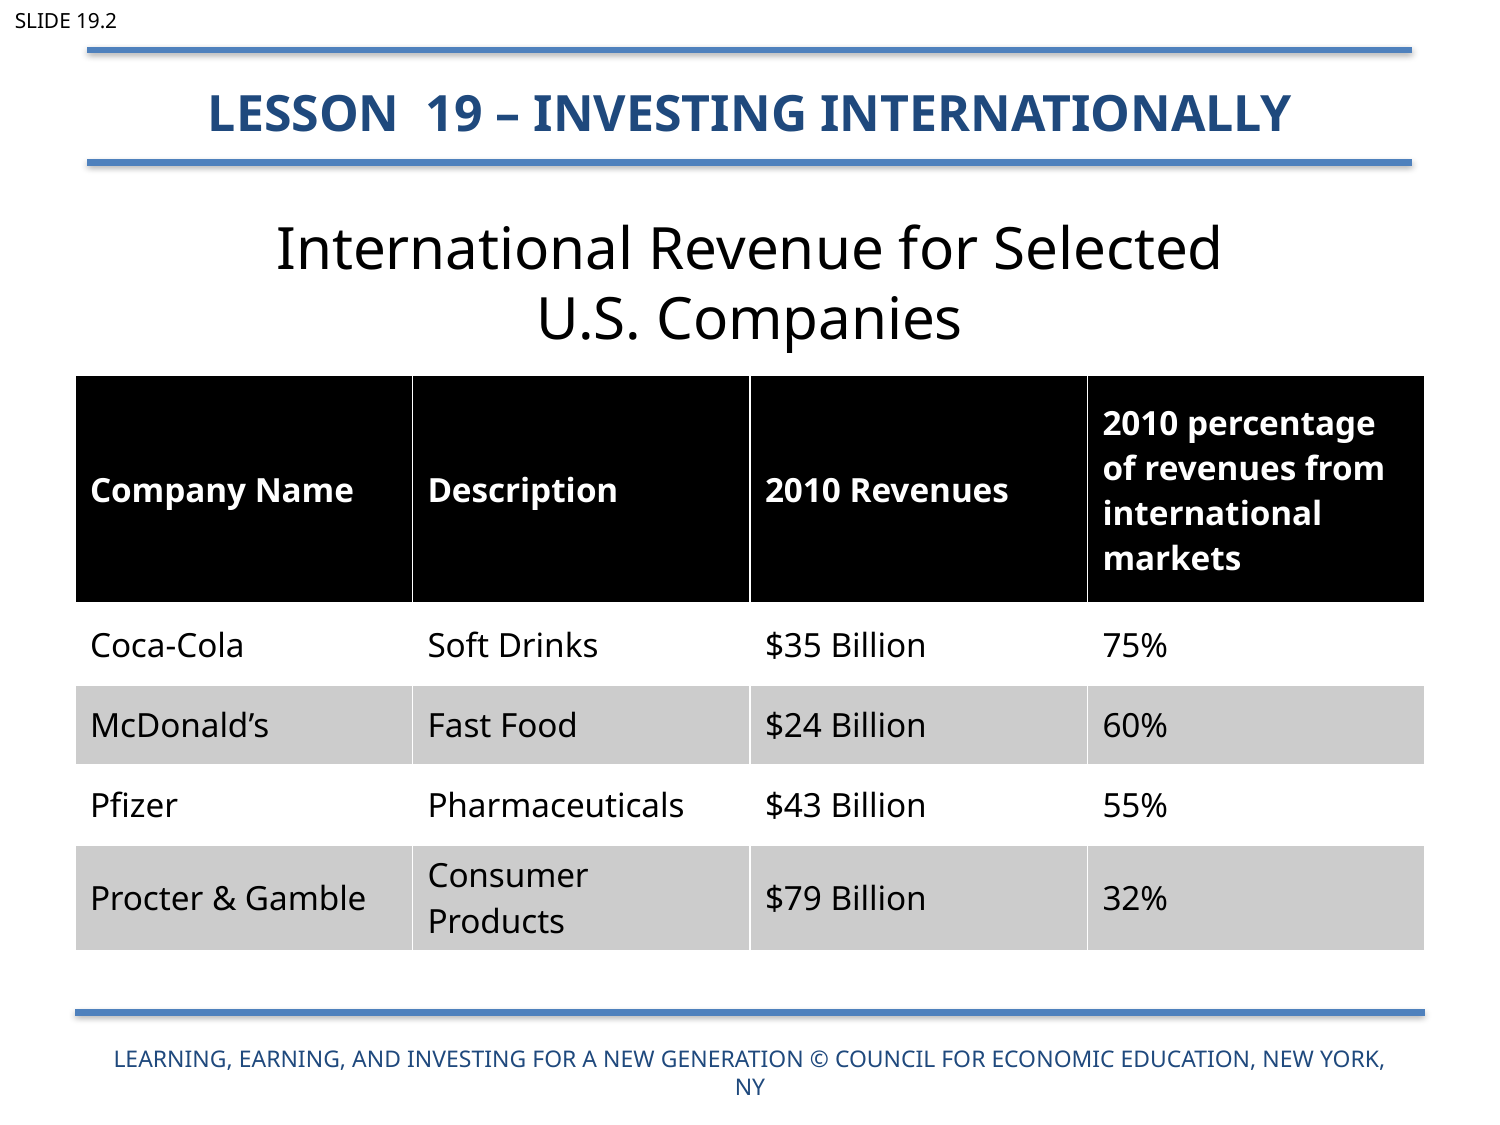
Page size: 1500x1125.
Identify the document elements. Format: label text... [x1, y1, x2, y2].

table_cell Pharmaceuticals [413, 766, 749, 844]
table_cell $43 Billion [751, 766, 1087, 844]
table_header Description [413, 376, 749, 602]
table_header Company Name [76, 376, 412, 602]
table_header 2010 Revenues [751, 376, 1087, 602]
table_cell 32% [1088, 846, 1424, 950]
table_cell Consumer Products [413, 846, 749, 950]
table_cell Soft Drinks [413, 608, 749, 684]
table_cell $35 Billion [751, 608, 1087, 684]
text_box Slide 19.2 [0, 0, 213, 40]
table_cell 55% [1088, 766, 1424, 844]
table_header 2010 percentage of revenues from international markets [1088, 376, 1424, 602]
table_cell 60% [1088, 686, 1424, 764]
table_cell $79 Billion [751, 846, 1087, 950]
title International Revenue for Selected U.S. Companies [75, 187, 1425, 374]
table_cell Procter & Gamble [76, 846, 412, 950]
table_cell $24 Billion [751, 686, 1087, 764]
table_cell Fast Food [413, 686, 749, 764]
table_cell McDonald’s [76, 686, 412, 764]
table_cell 75% [1088, 608, 1424, 684]
table_cell Pfizer [76, 766, 412, 844]
table_cell Coca-Cola [76, 608, 412, 684]
text_box Lesson 19 – Investing Internationally [125, 74, 1375, 149]
